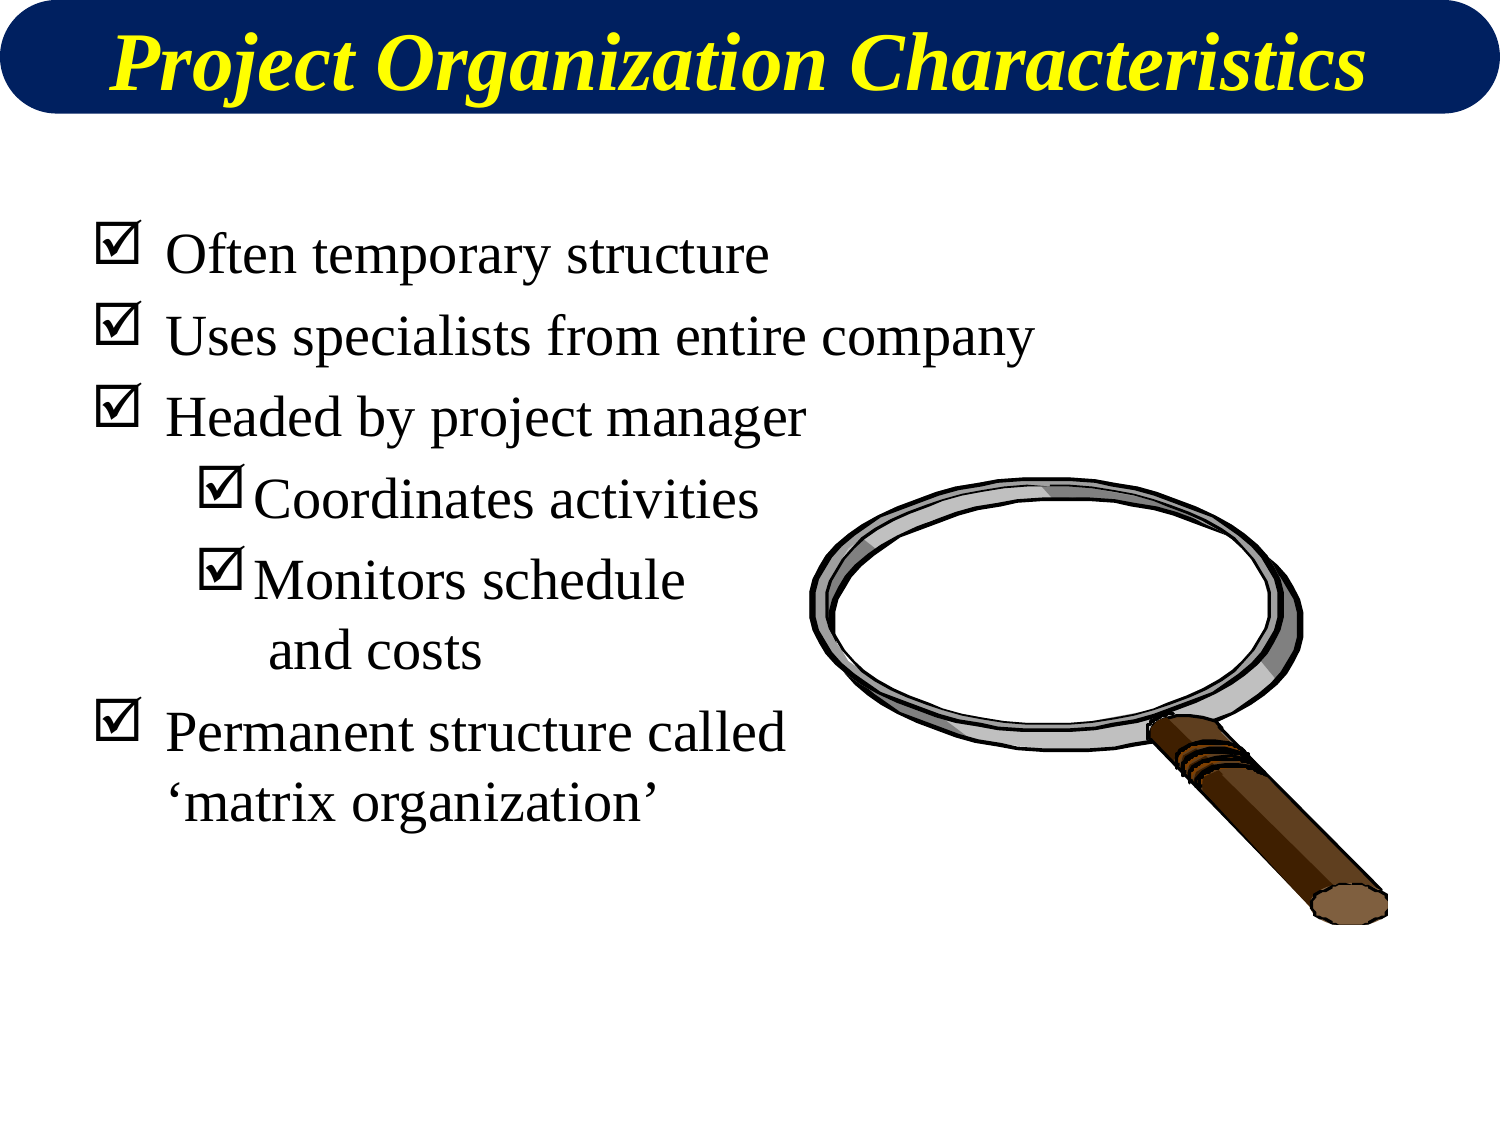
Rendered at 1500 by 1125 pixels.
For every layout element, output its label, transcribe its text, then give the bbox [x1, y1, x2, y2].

text_box Project Organization Characteristics [0, 0, 1500, 114]
picture [802, 473, 1398, 931]
text_box Often temporary structure Uses specialists from entire company Headed by project manager Coordinates activities Monitors schedule and costs Permanent structure called ‘matrix organization’ [76, 208, 1241, 930]
